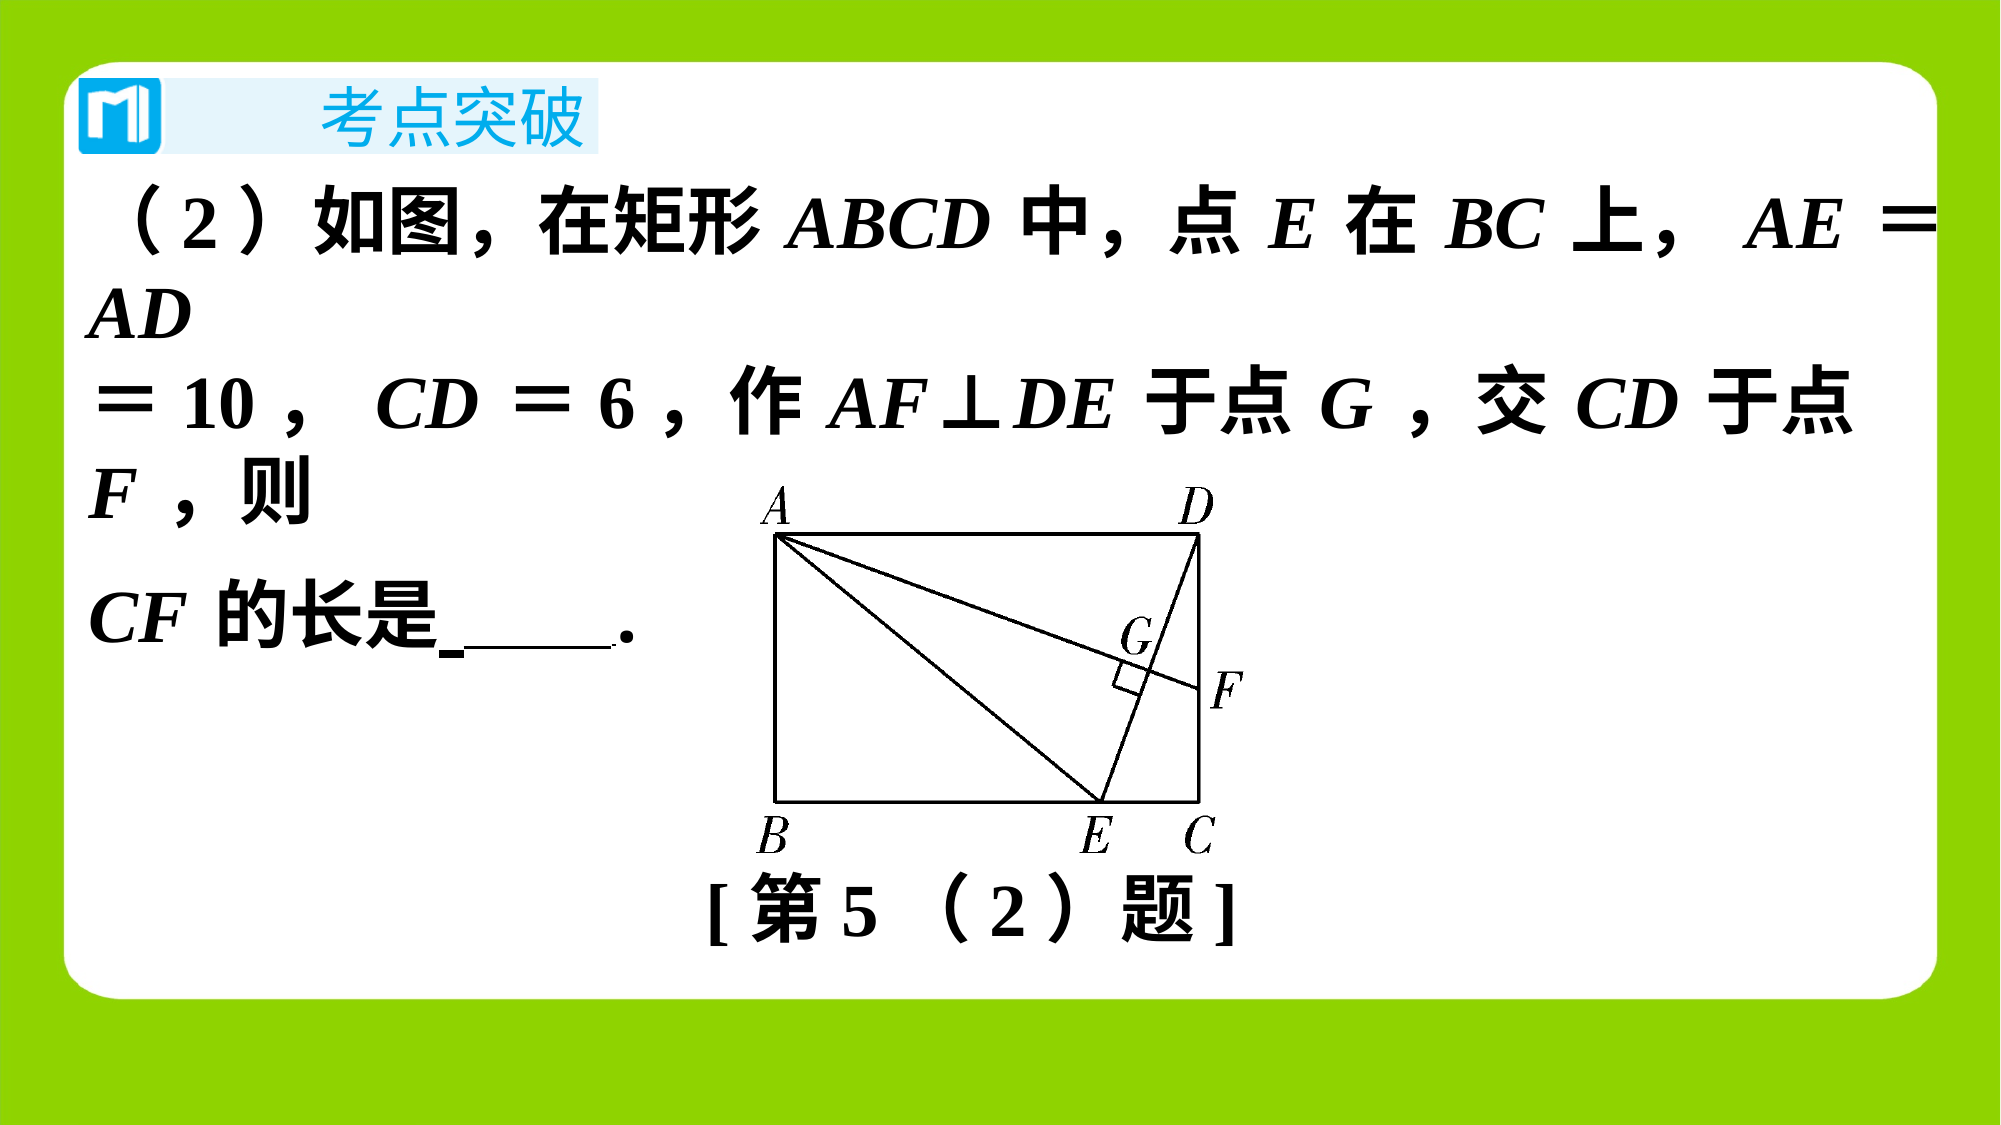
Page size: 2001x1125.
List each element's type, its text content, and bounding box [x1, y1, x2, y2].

text_box [第5（2）题] [756, 861, 1188, 953]
text_box （2）如图，在矩形ABCD中，点E在BC上，AE＝AD ＝10，CD＝6，作AF⊥DE于点G，交CD于点F，则 CF的长是 ⁠. [88, 173, 1974, 487]
picture [0, 0, 2001, 1125]
